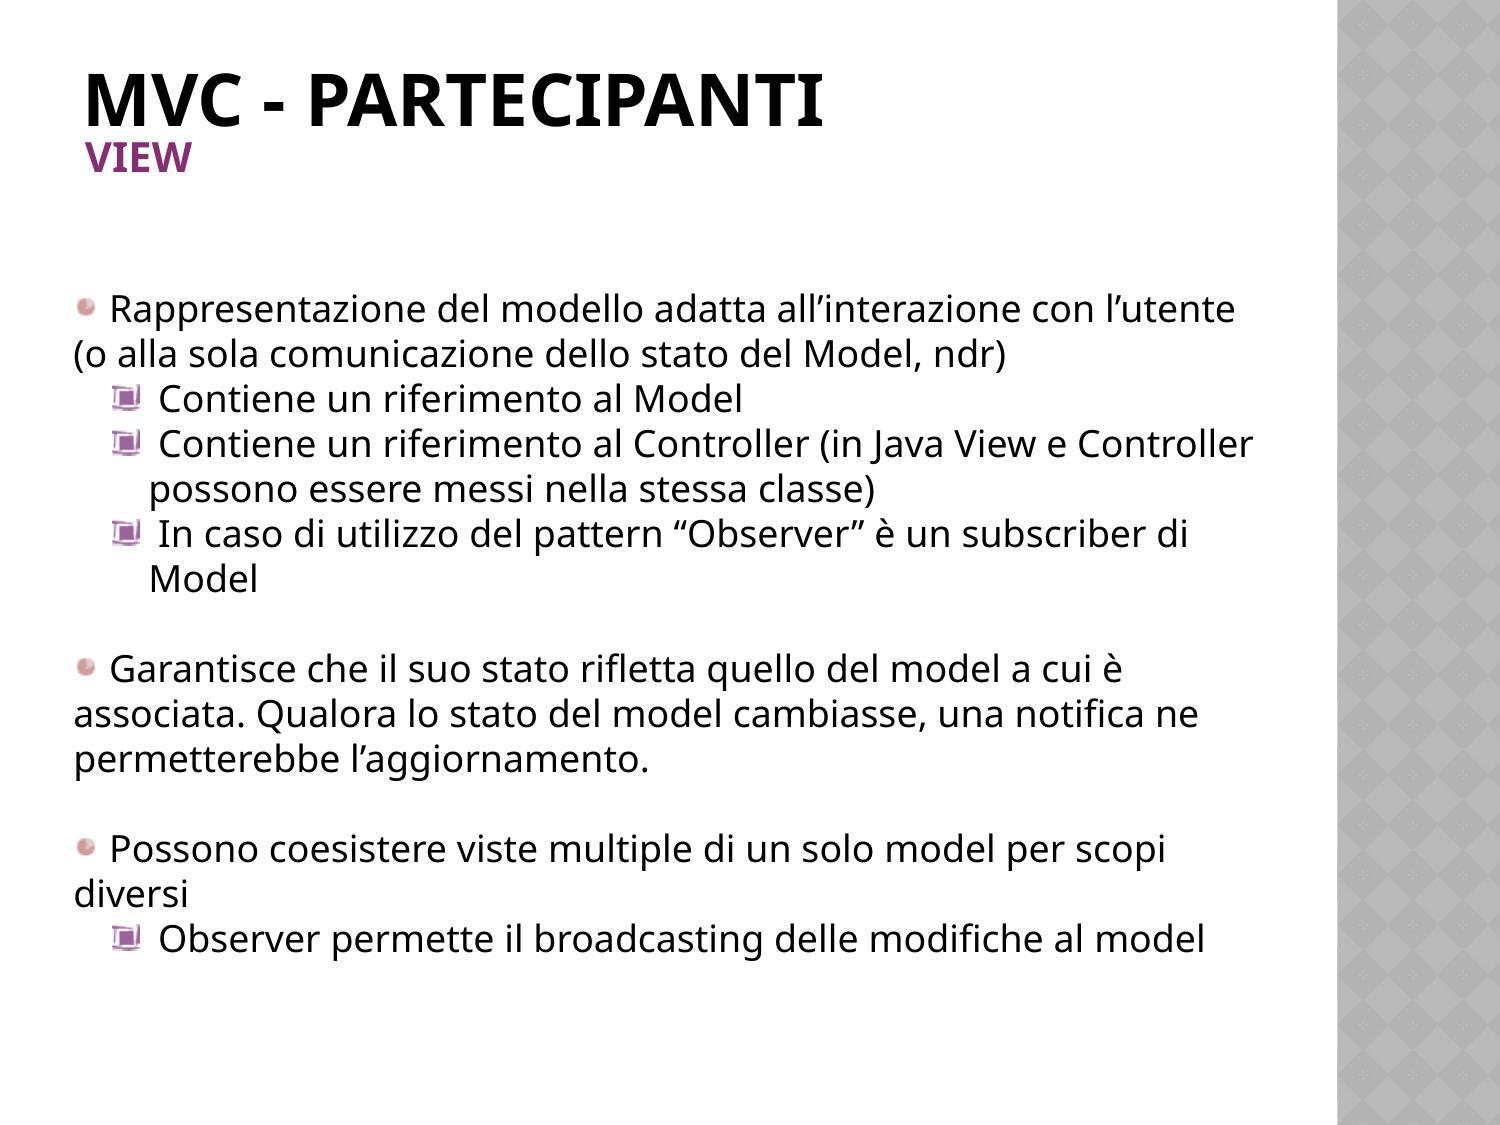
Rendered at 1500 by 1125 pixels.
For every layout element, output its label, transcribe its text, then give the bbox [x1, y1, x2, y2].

picture [73, 294, 100, 321]
text_box Rappresentazione del modello adatta all’interazione con l’utente (o alla sola comunicazione dello stato del Model, ndr) Contiene un riferimento al Model Contiene un riferimento al Controller (in Java View e Controller possono essere messi nella stessa classe) In caso di utilizzo del pattern “Observer” è un subscriber di Model Garantisce che il suo stato rifletta quello del model a cui è associata. Qualora lo stato del model cambiasse, una notifica ne permetterebbe l’aggiornamento. Possono coesistere viste multiple di un solo model per scopi diversi Observer permette il broadcasting delle modifiche al model [58, 277, 1278, 1058]
picture [112, 924, 140, 951]
picture [112, 384, 140, 411]
title MVC - PARTECIPANTI [75, 52, 1263, 128]
picture [112, 519, 140, 546]
picture [73, 654, 100, 681]
picture [112, 429, 140, 456]
text_box VIEW [70, 128, 1289, 190]
picture [73, 834, 100, 861]
